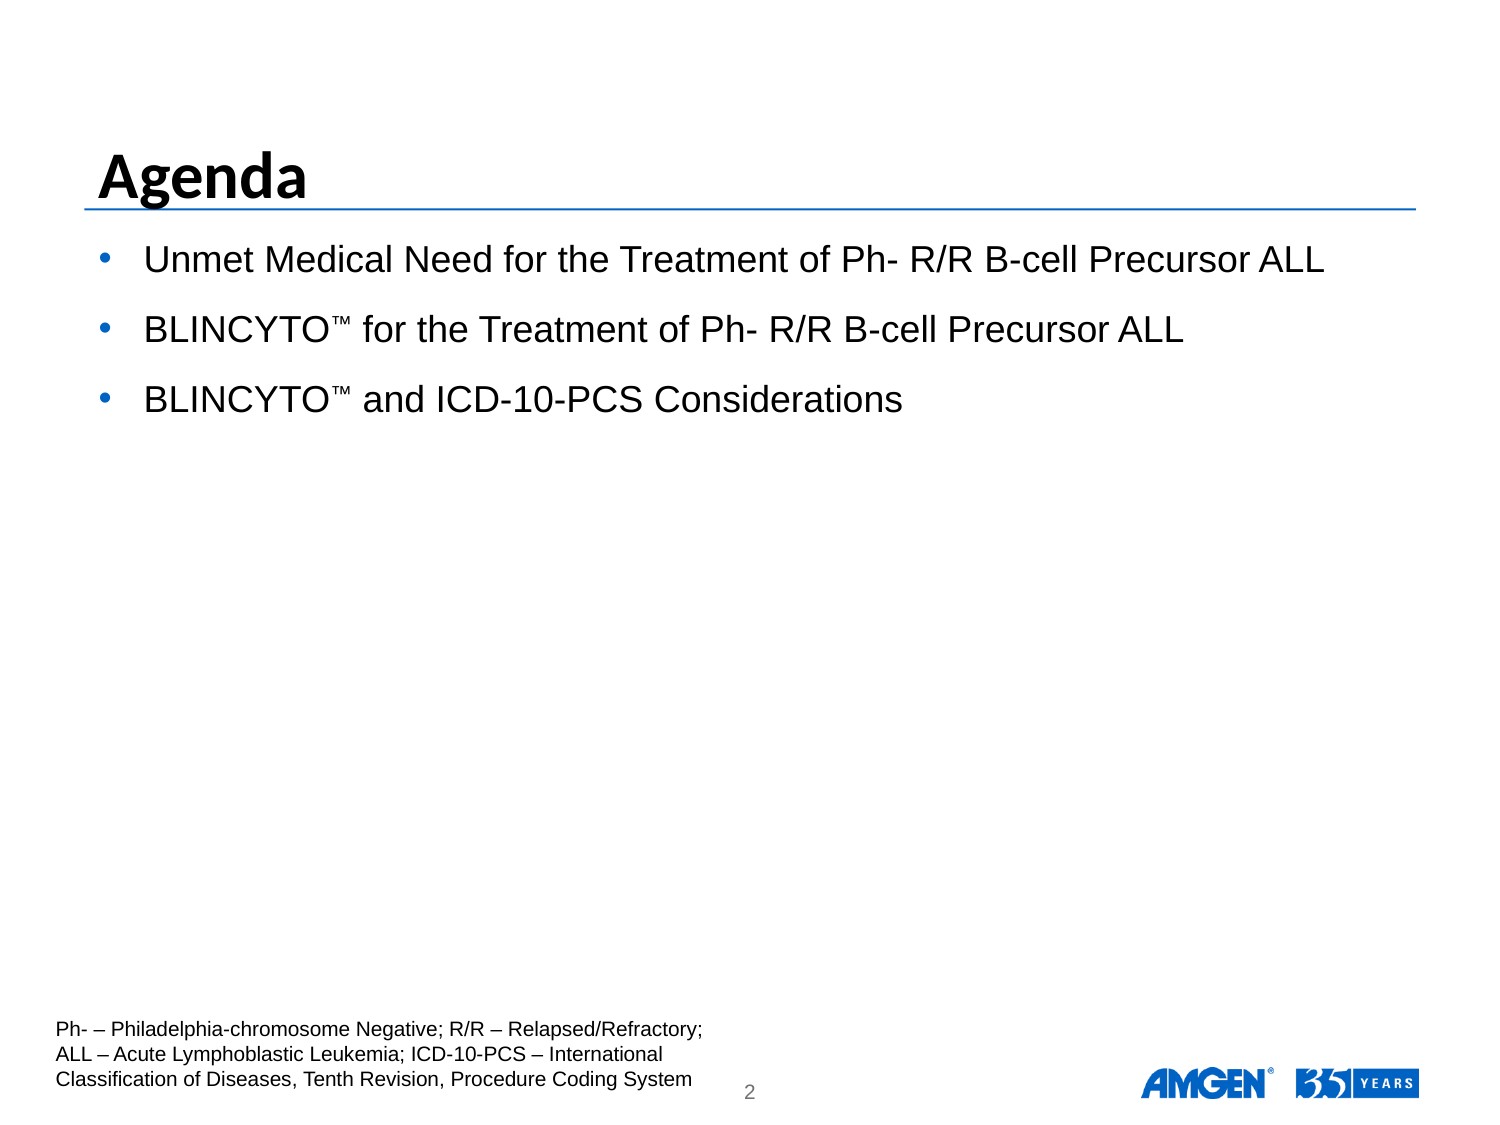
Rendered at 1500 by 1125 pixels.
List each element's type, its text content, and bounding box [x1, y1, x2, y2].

title Agenda [83, 38, 1417, 220]
text_box Unmet Medical Need for the Treatment of Ph- R/R B-cell Precursor ALL BLINCYTO™ for the Treatment of Ph- R/R B-cell Precursor ALL BLINCYTO™ and ICD-10-PCS Considerations [83, 228, 1416, 996]
text_box Ph- – Philadelphia-chromosome Negative; R/R – Relapsed/Refractory; ALL – Acute Lymphoblastic Leukemia; ICD-10-PCS – International Classification of Diseases, Tenth Revision, Procedure Coding System [40, 1008, 727, 1098]
picture [1141, 1067, 1419, 1099]
